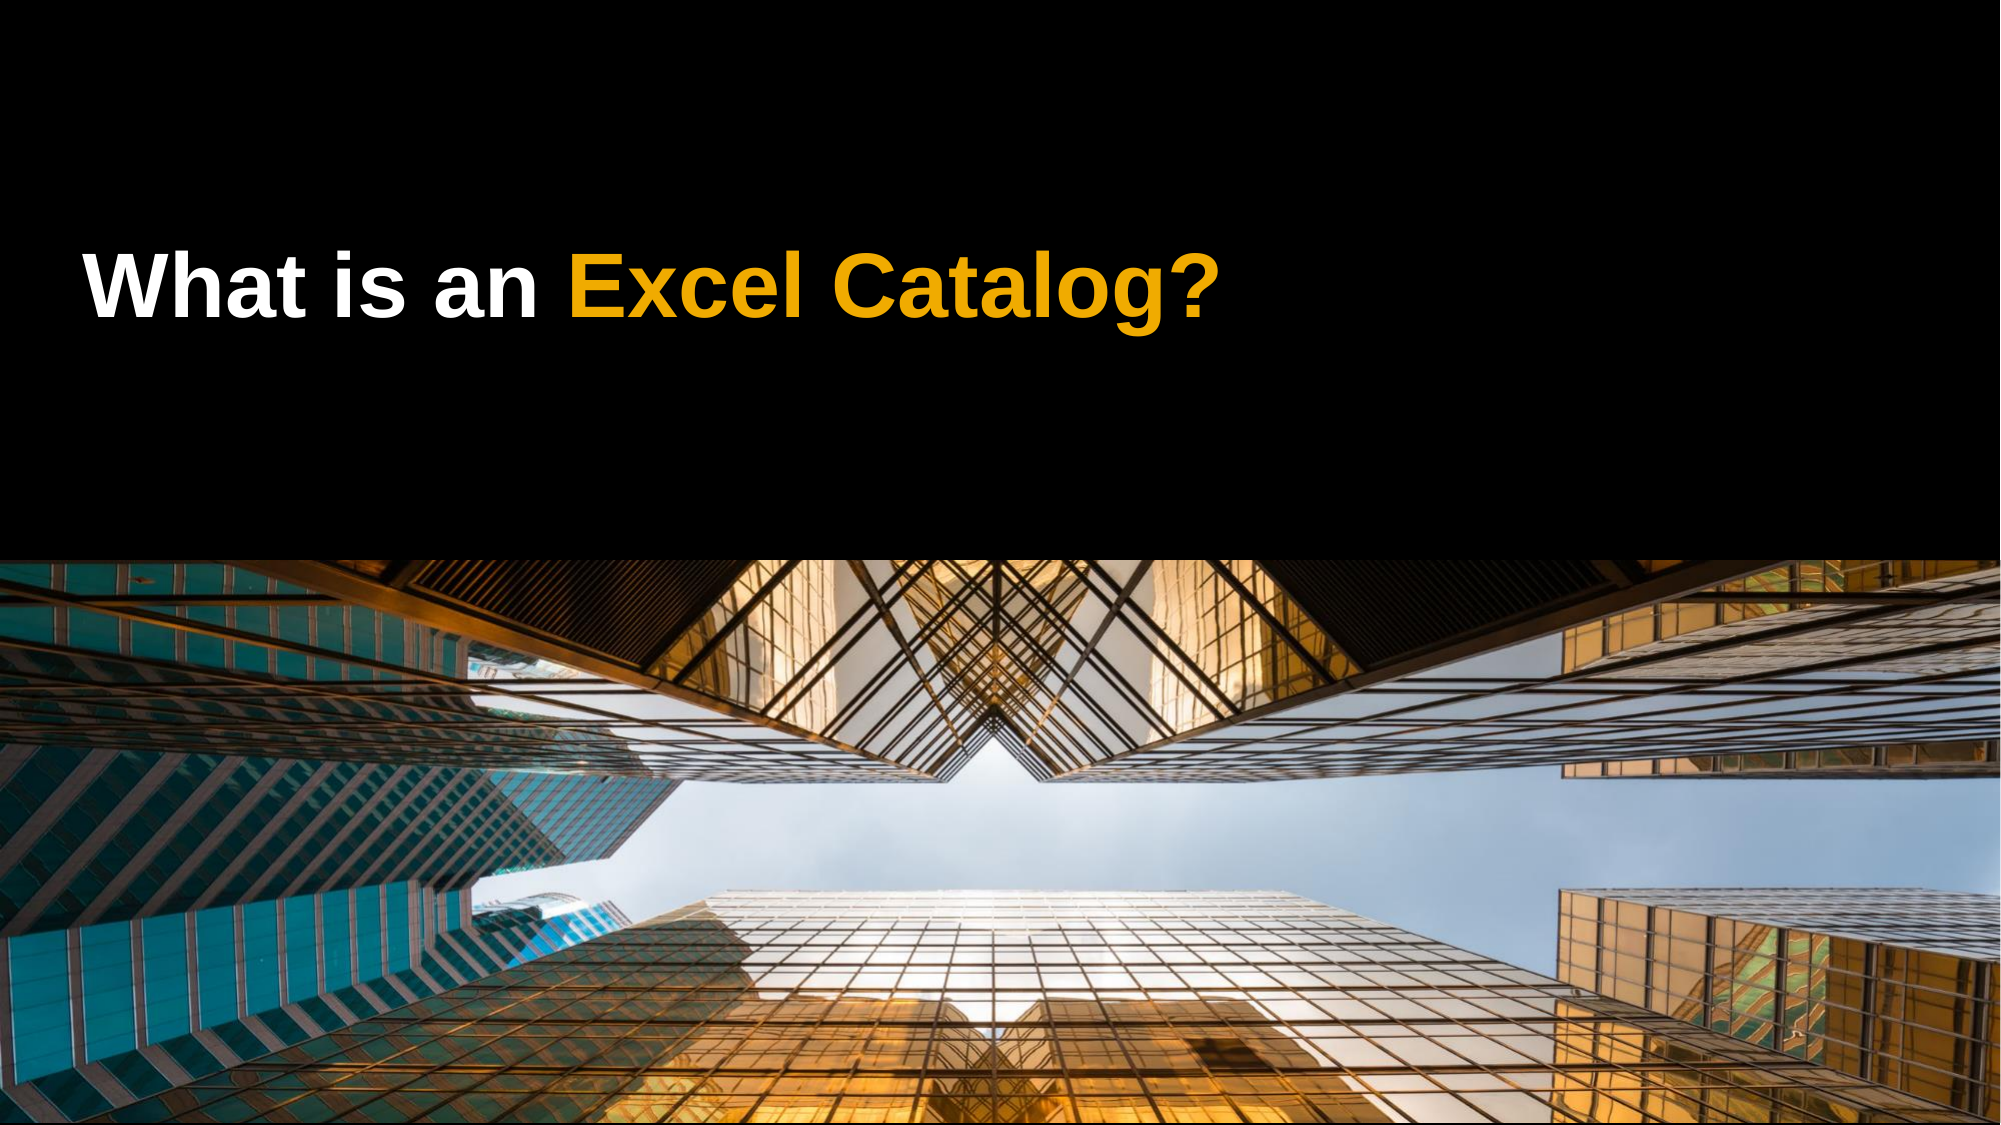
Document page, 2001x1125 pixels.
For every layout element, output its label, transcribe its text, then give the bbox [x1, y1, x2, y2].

title What is an Excel Catalog? [82, 225, 1918, 337]
picture [0, 559, 2001, 1125]
